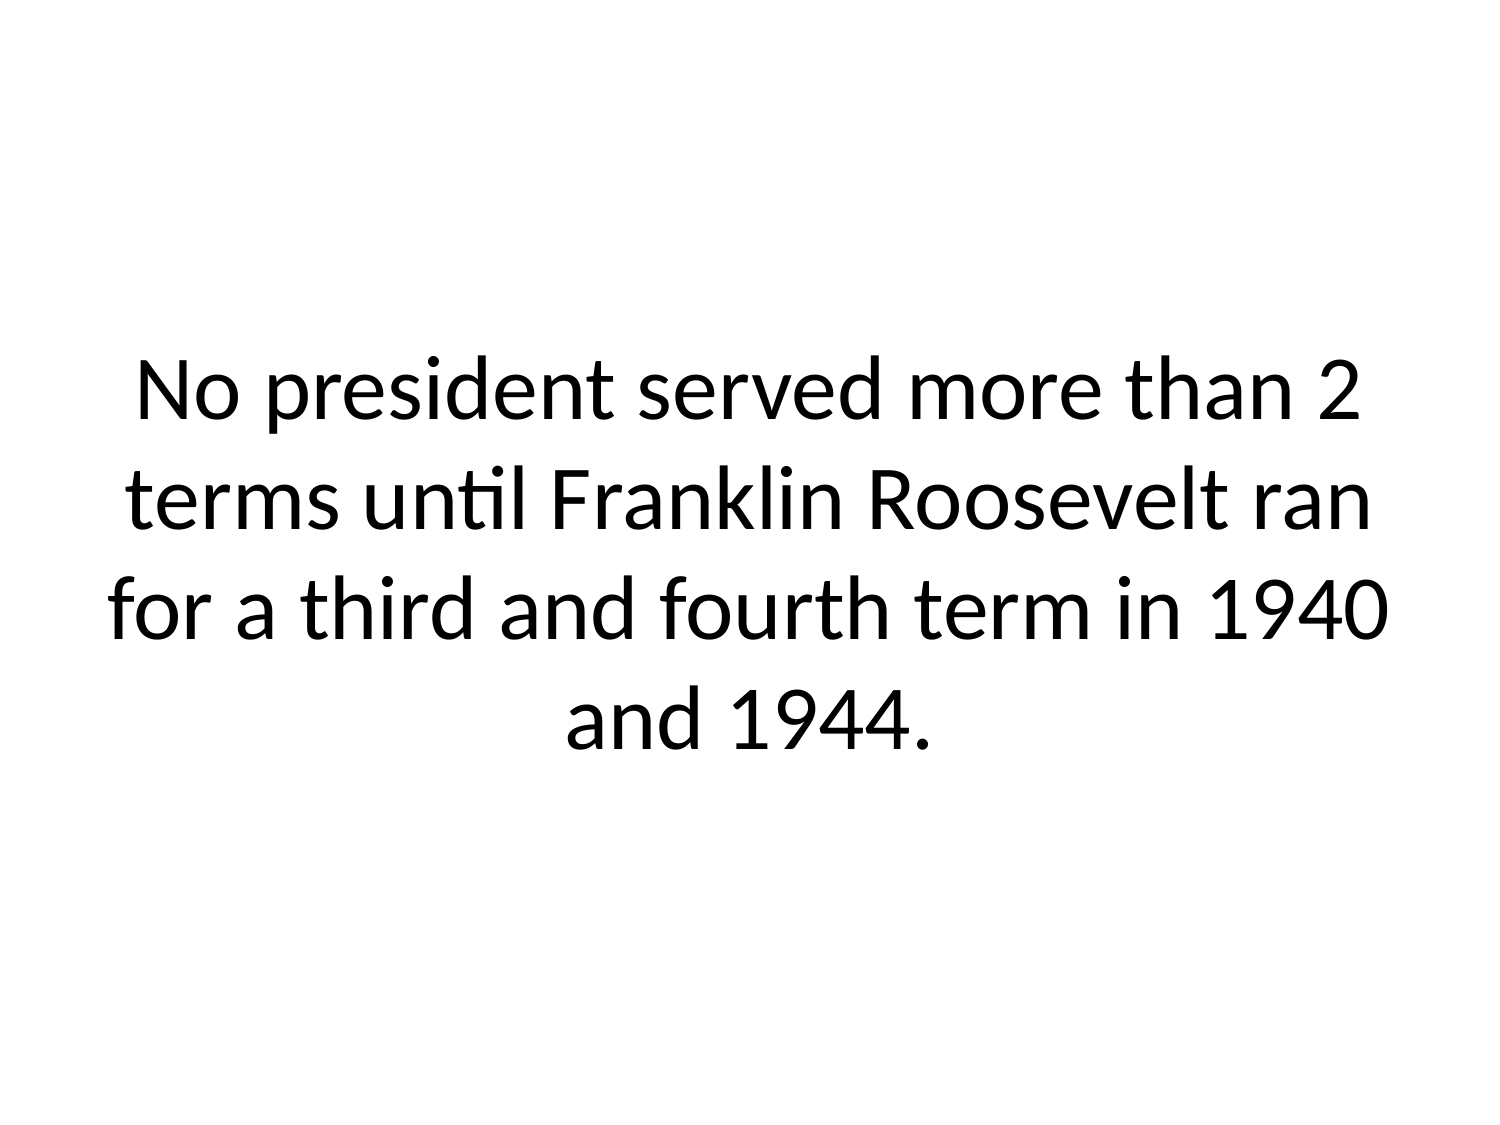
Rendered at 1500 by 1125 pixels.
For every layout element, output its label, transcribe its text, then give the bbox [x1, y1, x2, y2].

title No president served more than 2 terms until Franklin Roosevelt ran for a third and fourth term in 1940 and 1944. [74, 44, 1426, 1051]
